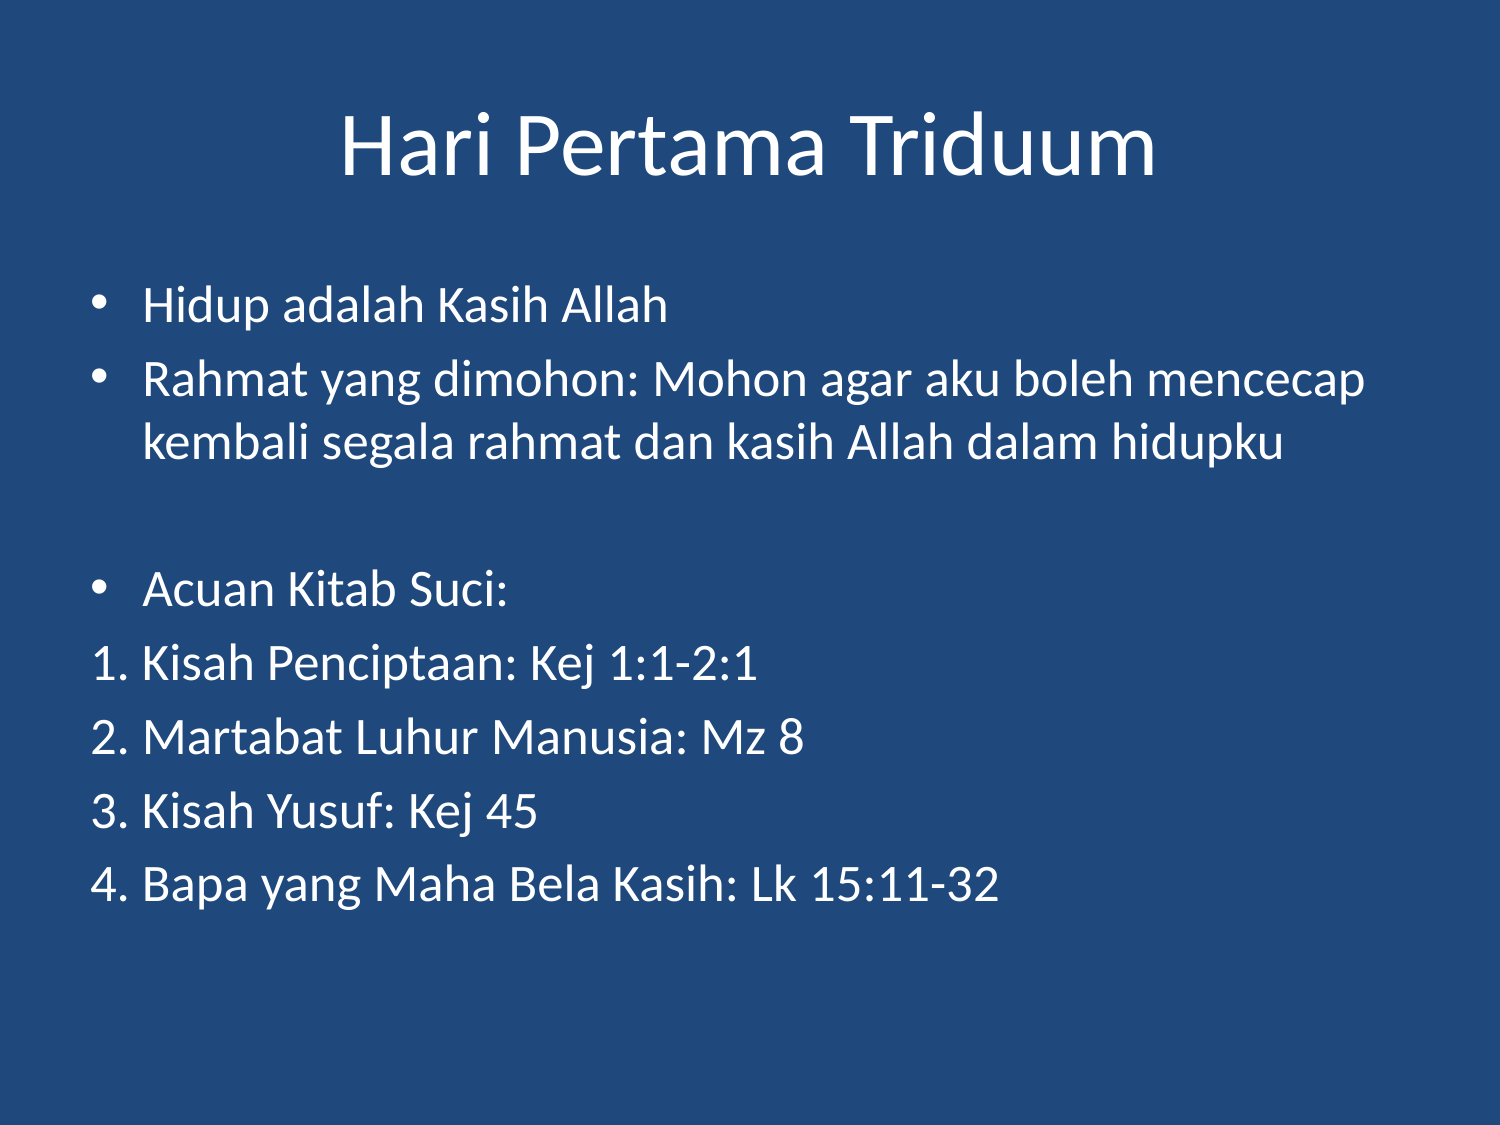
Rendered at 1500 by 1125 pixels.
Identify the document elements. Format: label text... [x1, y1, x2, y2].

list Hidup adalah Kasih Allah Rahmat yang dimohon: Mohon agar aku boleh mencecap kembali segala rahmat dan kasih Allah dalam hidupku Acuan Kitab Suci: 1. Kisah Penciptaan: Kej 1:1-2:1 2. Martabat Luhur Manusia: Mz 8 3. Kisah Yusuf: Kej 45 4. Bapa yang Maha Bela Kasih: Lk 15:11-32 [75, 262, 1425, 1005]
title Hari Pertama Triduum [75, 45, 1425, 233]
